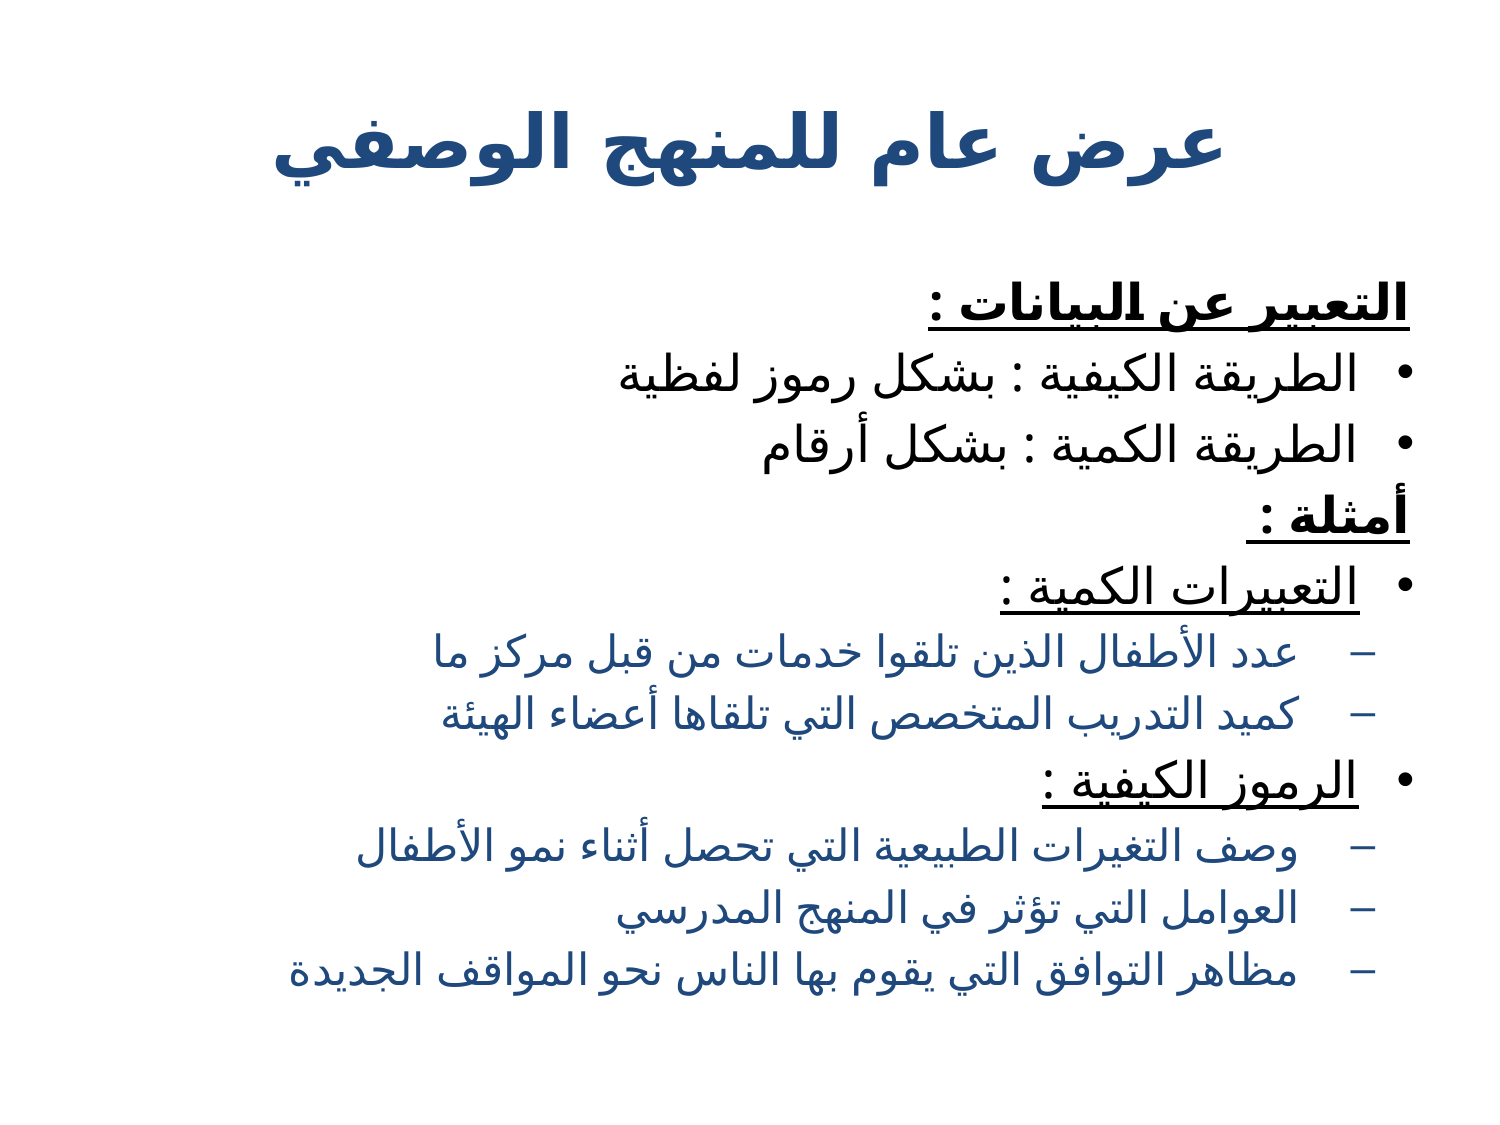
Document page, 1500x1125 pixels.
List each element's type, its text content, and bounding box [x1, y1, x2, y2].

list التعبير عن البيانات : الطريقة الكيفية : بشكل رموز لفظية الطريقة الكمية : بشكل أرقام أمثلة : التعبيرات الكمية : عدد الأطفال الذين تلقوا خدمات من قبل مركز ما كميد التدريب المتخصص التي تلقاها أعضاء الهيئة الرموز الكيفية : وصف التغيرات الطبيعية التي تحصل أثناء نمو الأطفال العوامل التي تؤثر في المنهج المدرسي مظاهر التوافق التي يقوم بها الناس نحو المواقف الجديدة [75, 262, 1425, 1005]
title عرض عام للمنهج الوصفي [75, 45, 1425, 233]
